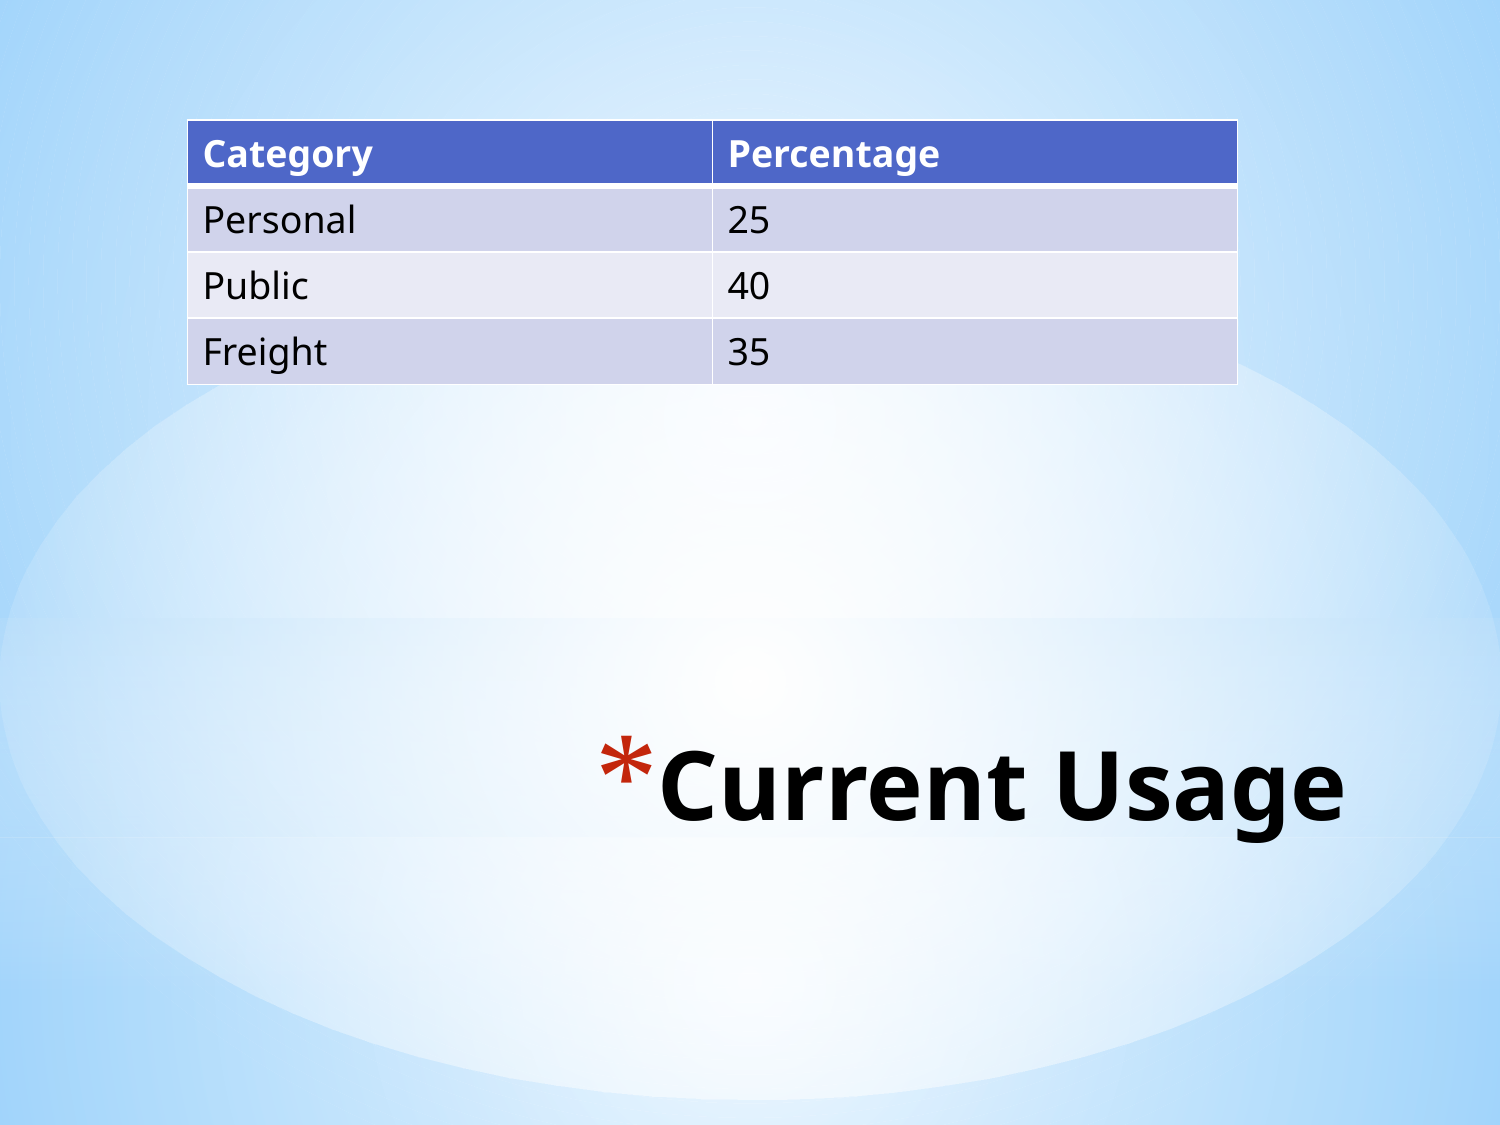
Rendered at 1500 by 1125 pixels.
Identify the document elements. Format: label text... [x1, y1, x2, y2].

table_cell 35 [713, 319, 1237, 384]
title Current Usage [294, 717, 1363, 905]
table_cell Public [188, 253, 712, 317]
table_cell Personal [188, 189, 712, 251]
table_header Percentage [713, 121, 1237, 183]
table_cell Freight [188, 319, 712, 384]
table_cell 40 [713, 253, 1237, 317]
table_header Category [188, 121, 712, 183]
table_cell 25 [713, 189, 1237, 251]
